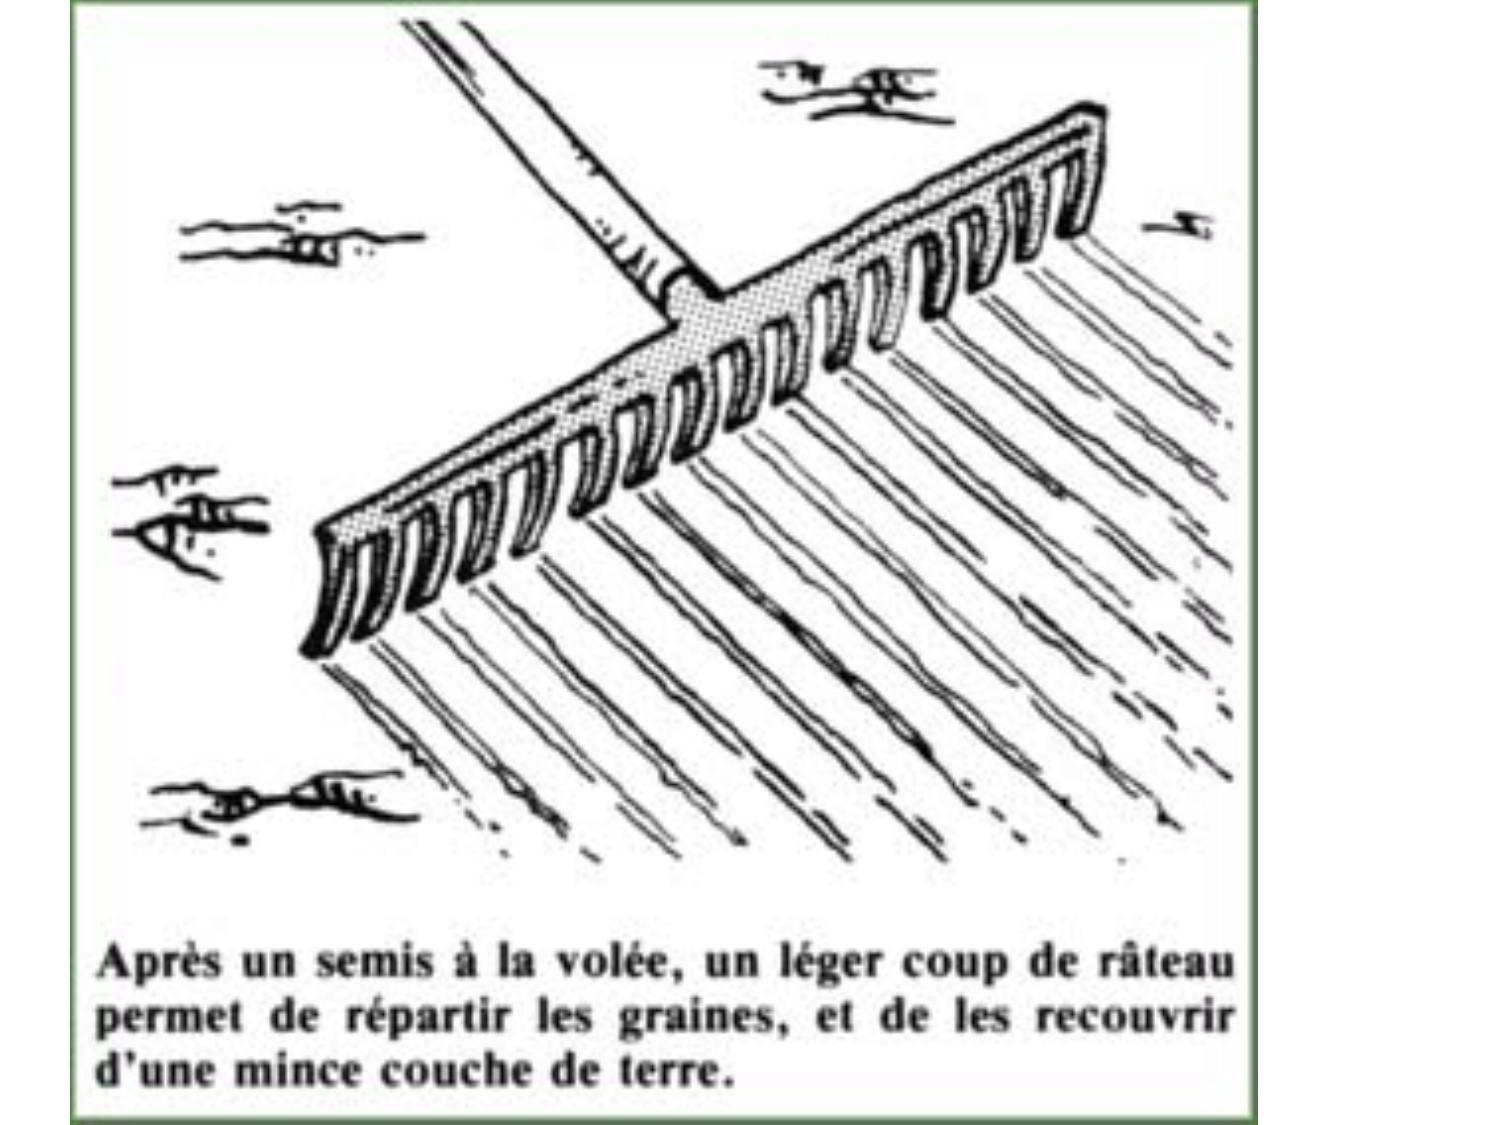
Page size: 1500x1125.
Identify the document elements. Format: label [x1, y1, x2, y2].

picture [70, 0, 1258, 1125]
